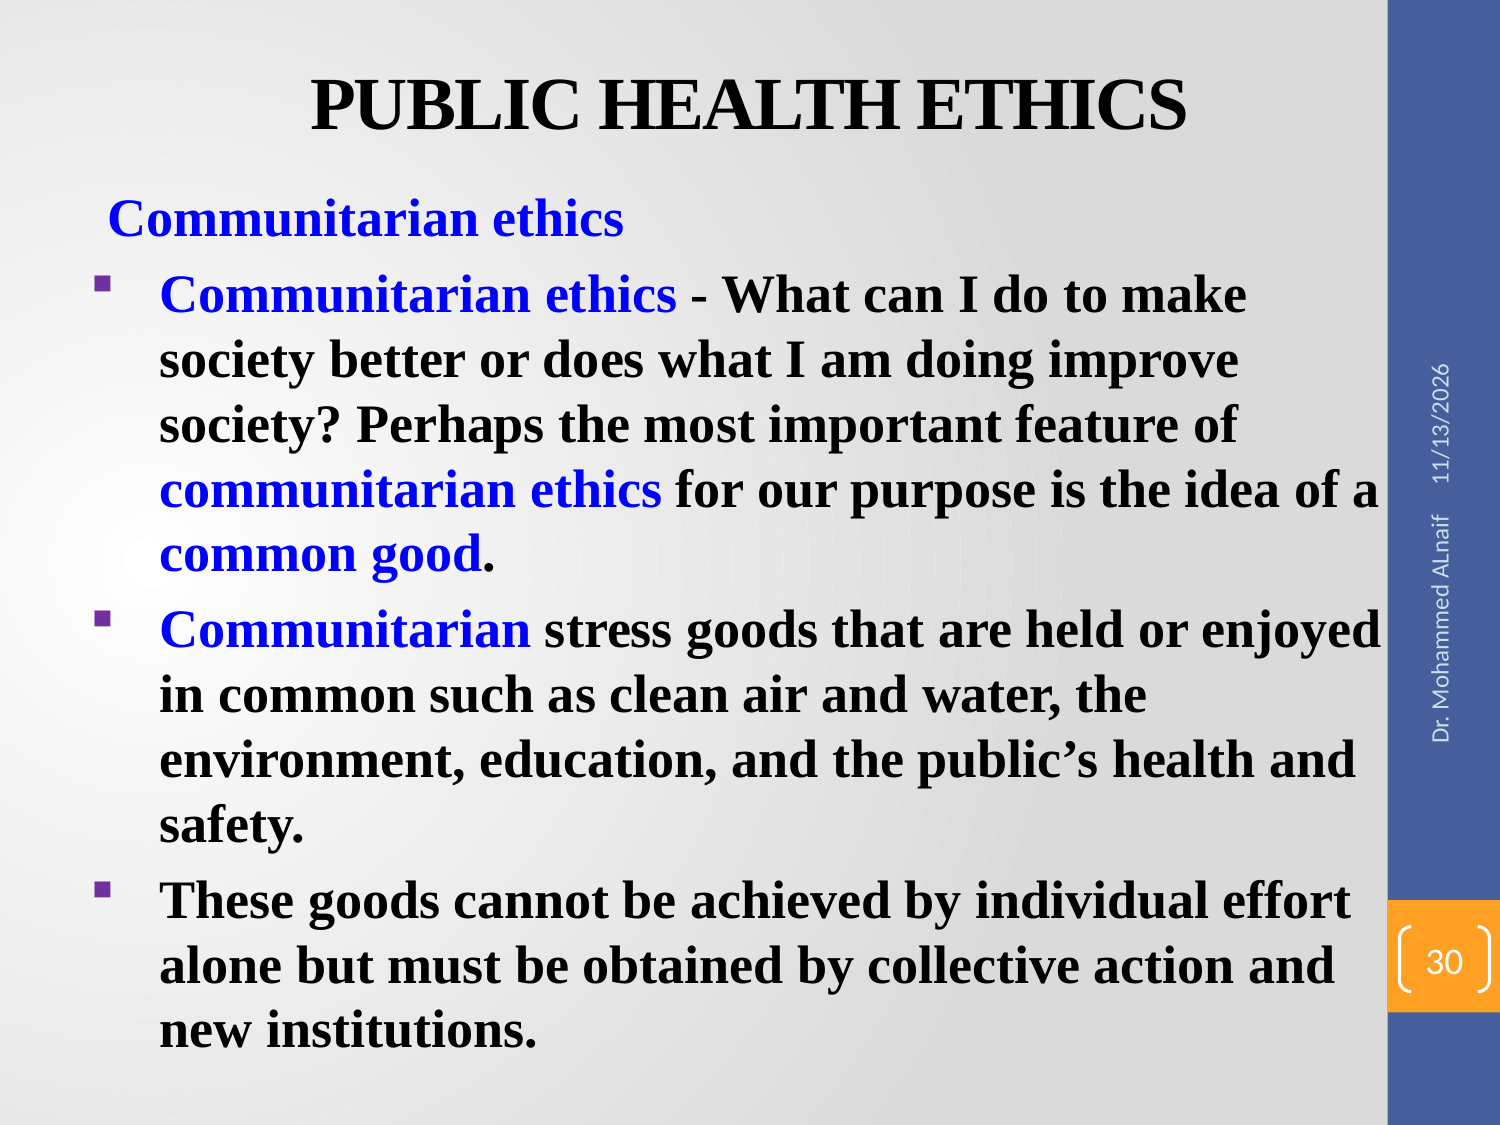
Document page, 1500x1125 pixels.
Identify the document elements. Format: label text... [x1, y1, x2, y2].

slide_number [1408, 100, 1469, 500]
list Communitarian ethics Communitarian ethics - What can I do to make society better or does what I am doing improve society? Perhaps the most important feature of communitarian ethics for our purpose is the idea of a common good. Communitarian stress goods that are held or enjoyed in common such as clean air and water, the environment, education, and the public’s health and safety. These goods cannot be achieved by individual effort alone but must be obtained by collective action and new institutions. [75, 174, 1400, 1075]
title PUBLIC HEALTH ETHICS [75, 37, 1425, 163]
slide_number 30 [1400, 925, 1492, 994]
footer Dr. Mohammed ALnaif [1408, 500, 1469, 889]
